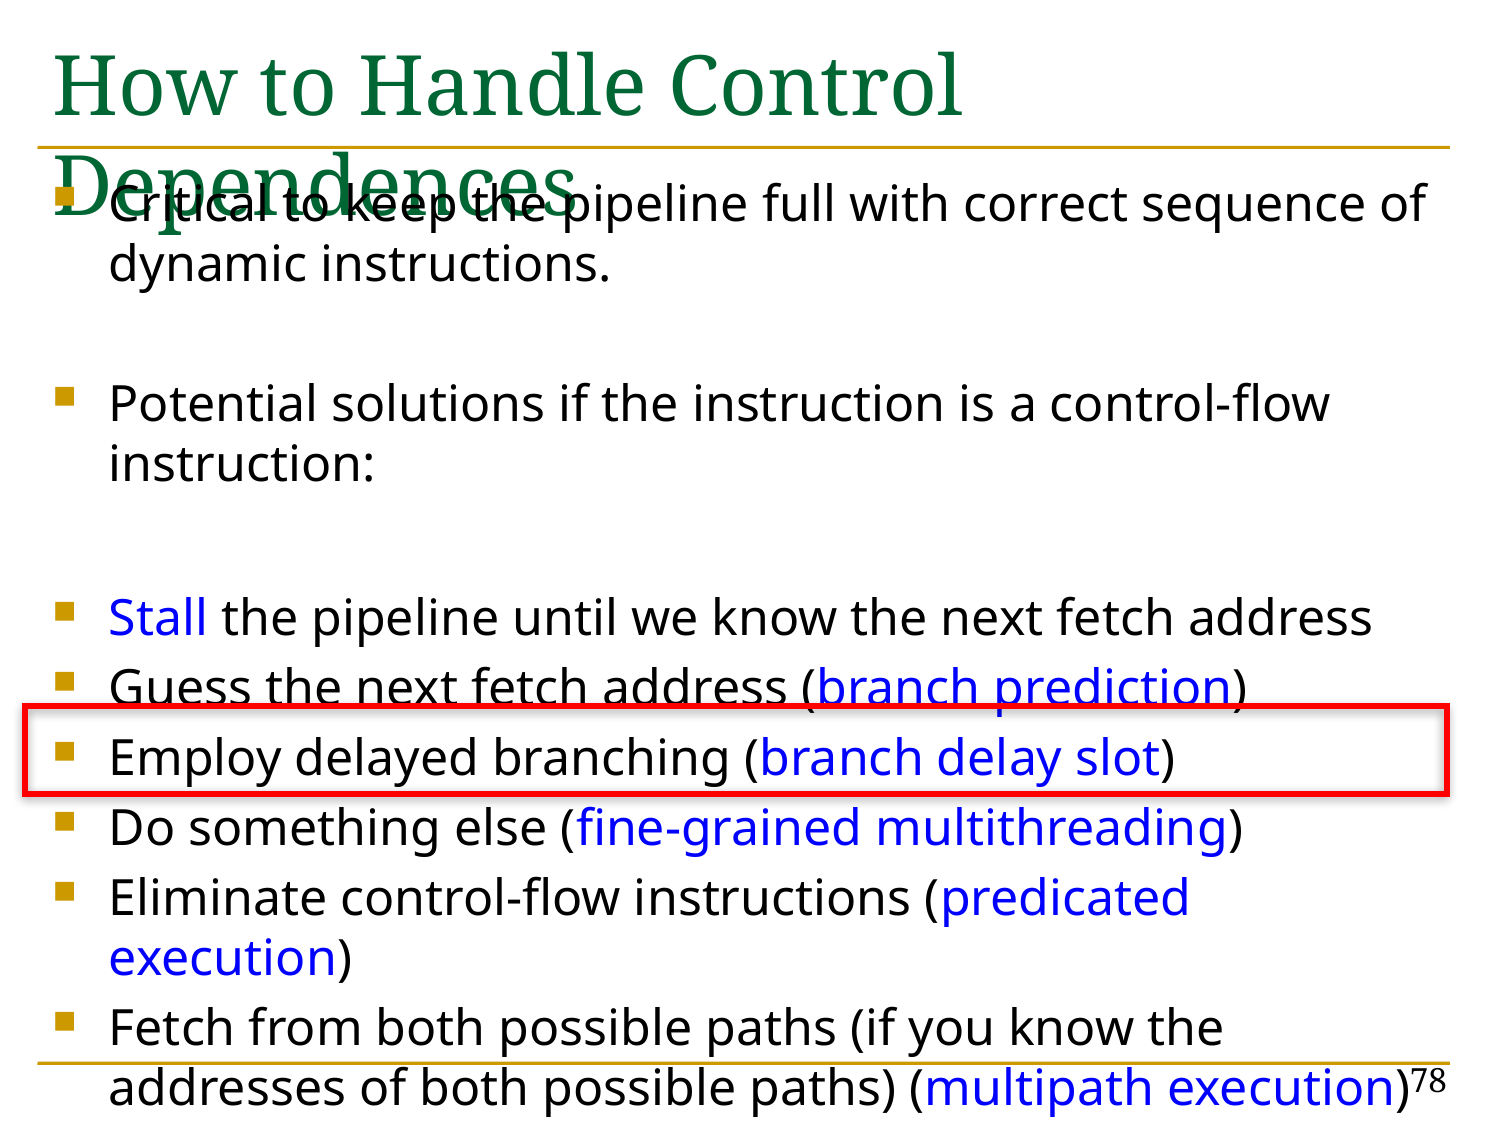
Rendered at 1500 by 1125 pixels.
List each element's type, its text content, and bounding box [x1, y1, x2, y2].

slide_number 78 [1111, 1036, 1462, 1112]
title How to Handle Control Dependences [37, 24, 1450, 163]
list Critical to keep the pipeline full with correct sequence of dynamic instructions. Potential solutions if the instruction is a control-flow instruction: Stall the pipeline until we know the next fetch address Guess the next fetch address (branch prediction) Employ delayed branching (branch delay slot) Do something else (fine-grained multithreading) Eliminate control-flow instructions (predicated execution) Fetch from both possible paths (if you know the addresses of both possible paths) (multipath execution) [37, 163, 1450, 706]
list Critical to keep the pipeline full with correct sequence of dynamic instructions. Potential solutions if the instruction is a control-flow instruction: Stall the pipeline until we know the next fetch address Guess the next fetch address (branch prediction) Employ delayed branching (branch delay slot) Do something else (fine-grained multithreading) Eliminate control-flow instructions (predicated execution) Fetch from both possible paths (if you know the addresses of both possible paths) (multipath execution) [37, 800, 1450, 1016]
text_box [24, 706, 1448, 794]
